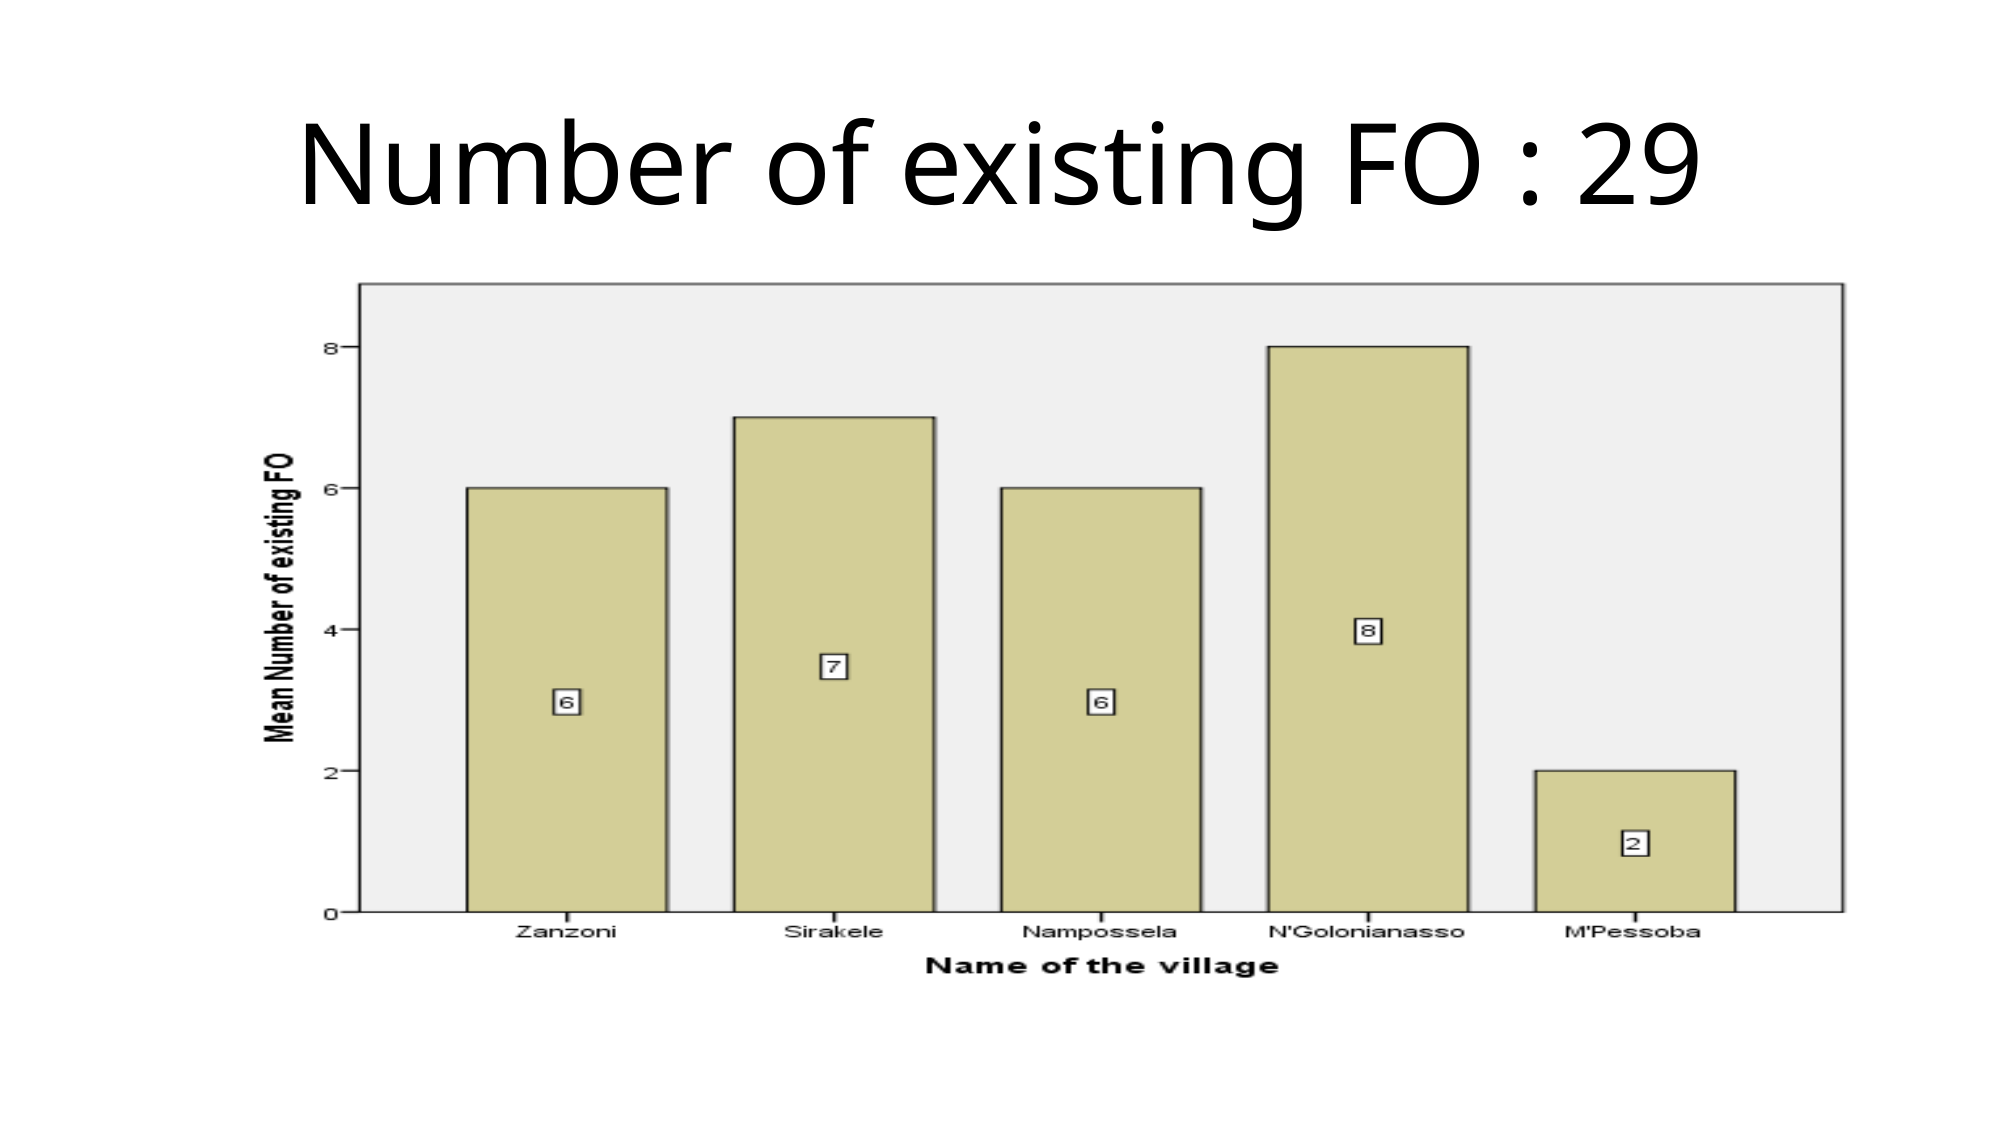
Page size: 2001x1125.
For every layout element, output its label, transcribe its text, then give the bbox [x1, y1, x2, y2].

picture [223, 277, 1863, 998]
list [137, 299, 1863, 1014]
title Number of existing FO : 29 [137, 59, 1863, 278]
